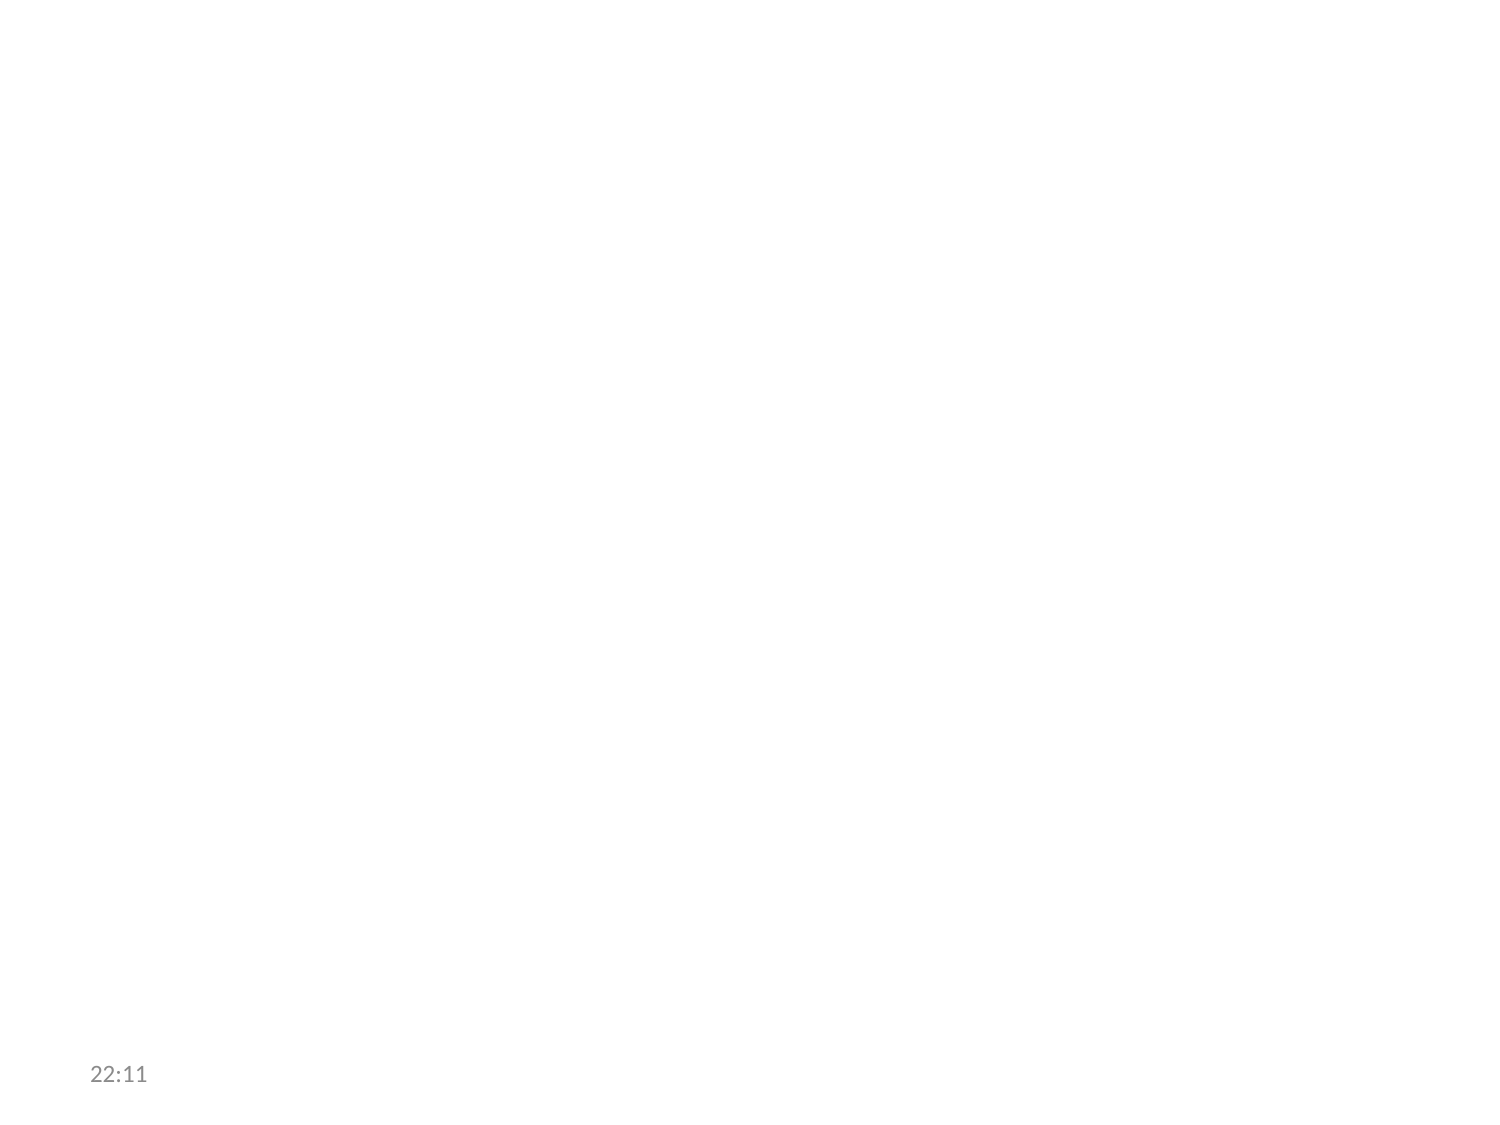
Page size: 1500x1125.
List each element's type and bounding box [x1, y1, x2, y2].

slide_number [75, 1042, 425, 1103]
